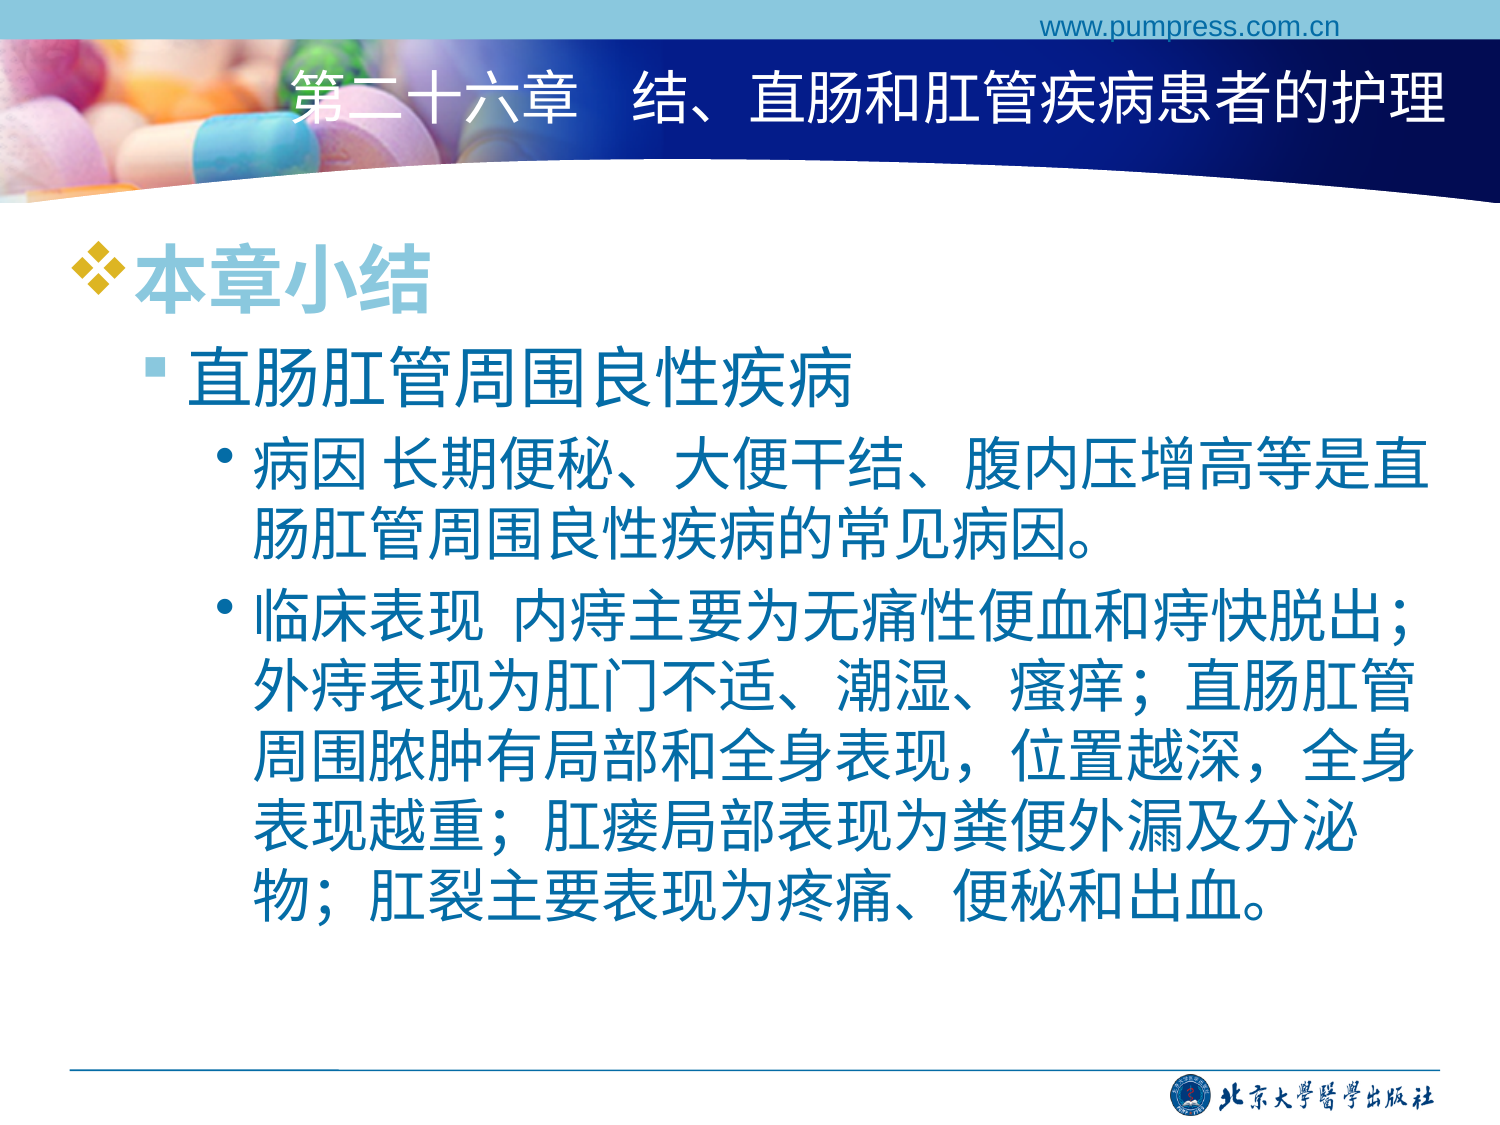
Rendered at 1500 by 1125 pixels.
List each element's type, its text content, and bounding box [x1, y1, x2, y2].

title 第二十六章 结、直肠和肛管疾病患者的护理 [137, 49, 1463, 143]
slide_number www.pumpress.com.cn [1025, 0, 1463, 38]
picture [1170, 1074, 1436, 1118]
list 本章小结 直肠肛管周围良性疾病 病因 长期便秘、大便干结、腹内压增高等是直肠肛管周围良性疾病的常见病因。 临床表现 内痔主要为无痛性便血和痔快脱出；外痔表现为肛门不适、潮湿、瘙痒；直肠肛管周围脓肿有局部和全身表现，位置越深，全身表现越重；肛瘘局部表现为粪便外漏及分泌物；肛裂主要表现为疼痛、便秘和出血。 [49, 224, 1463, 1026]
picture [0, 40, 1500, 203]
